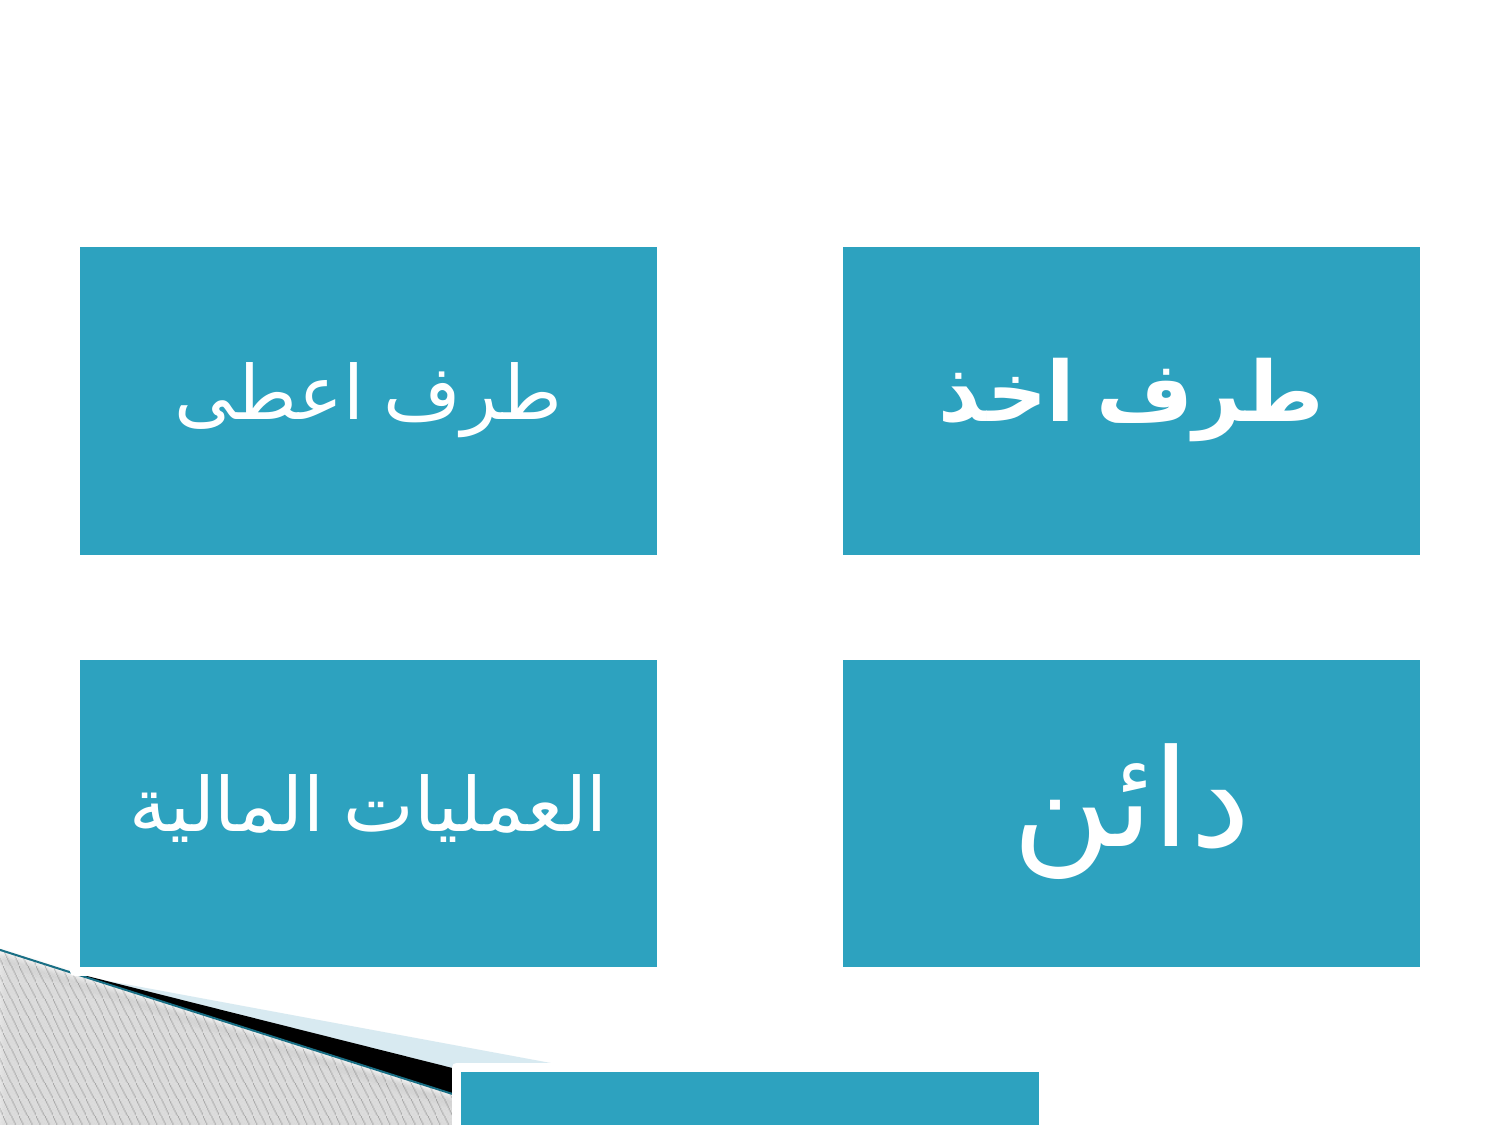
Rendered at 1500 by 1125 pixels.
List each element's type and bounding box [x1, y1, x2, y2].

list [74, 242, 1426, 986]
